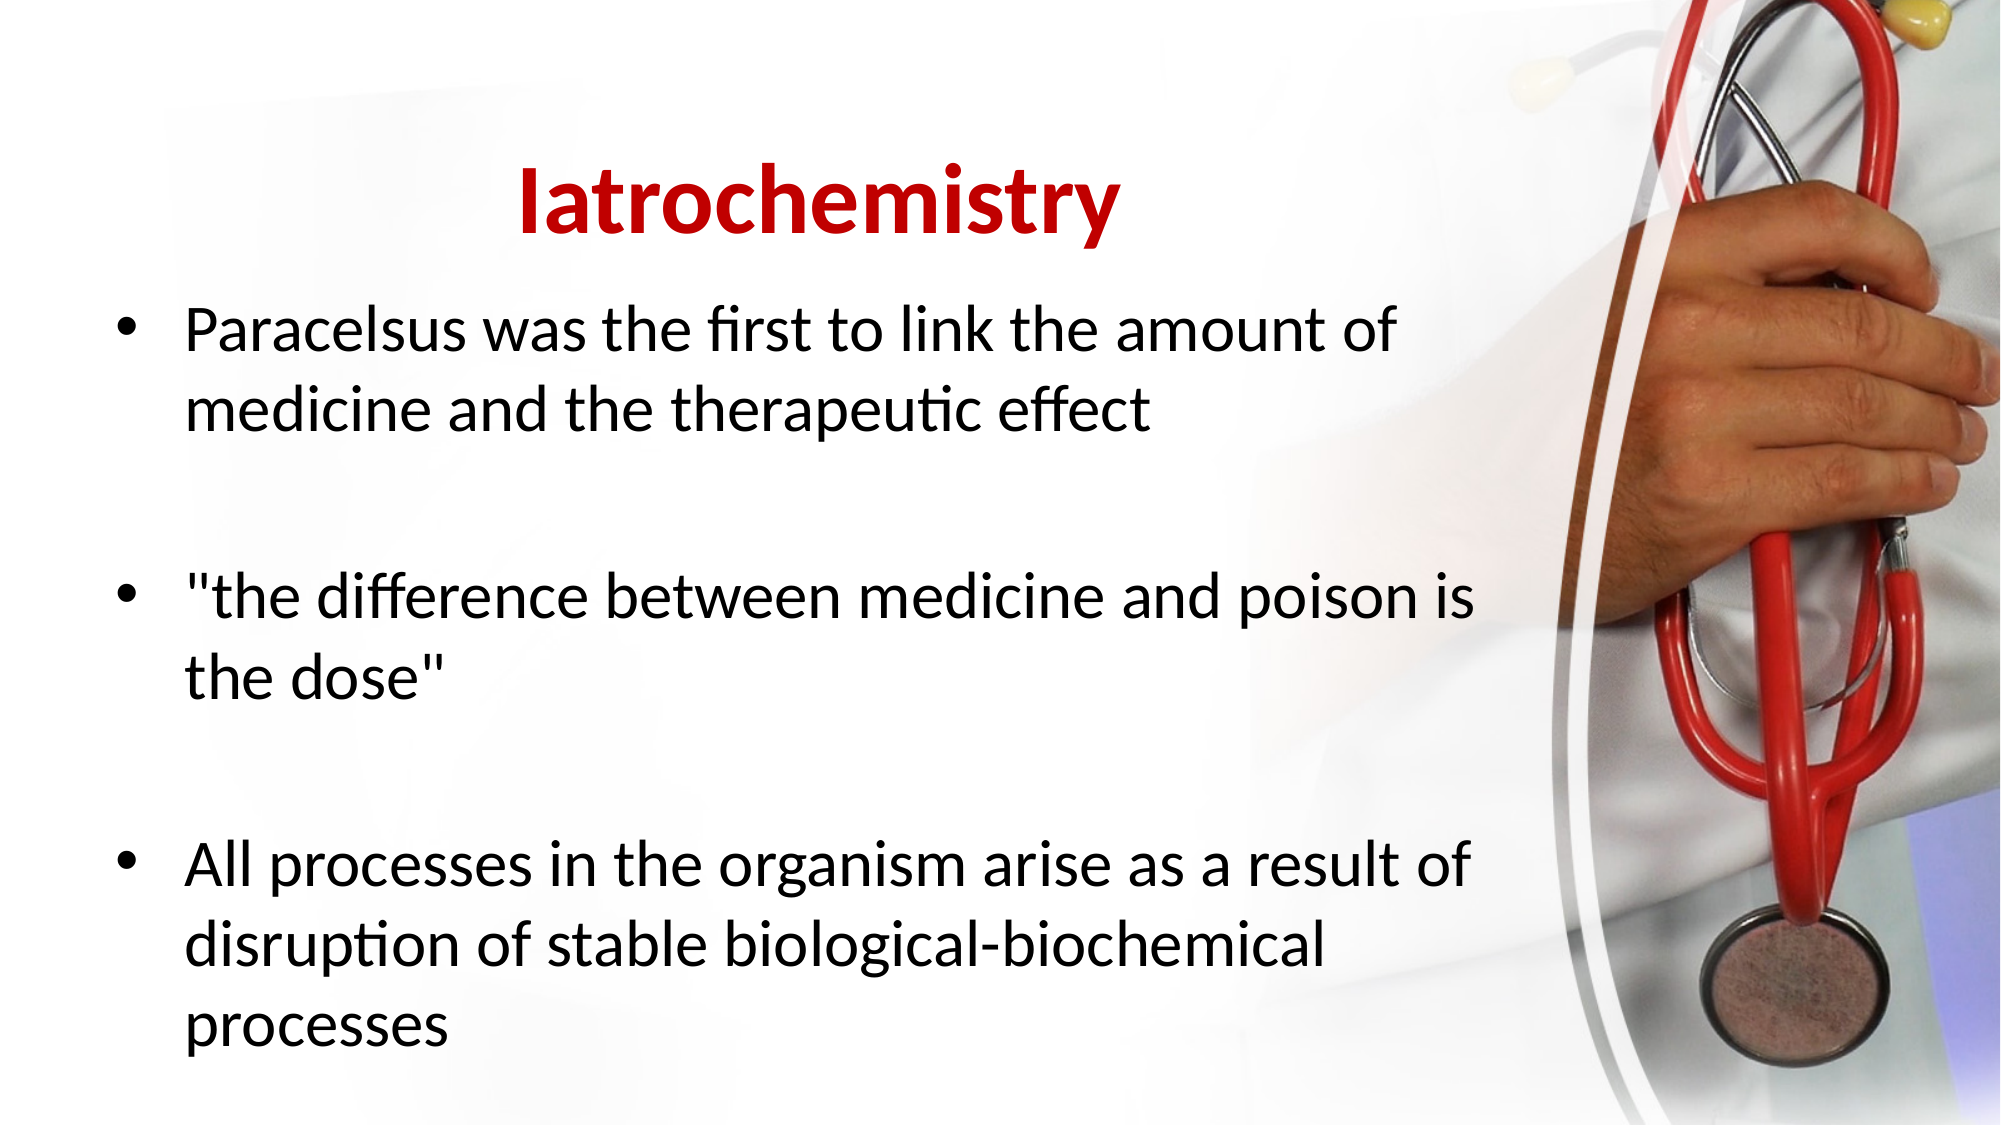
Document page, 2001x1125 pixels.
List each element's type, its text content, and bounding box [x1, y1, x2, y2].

list Paracelsus was the first to link the amount of medicine and the therapeutic effect "the difference between medicine and poison is the dose" All processes in the organism arise as a result of disruption of stable biological-biochemical processes [100, 277, 1537, 1068]
picture [0, 0, 2001, 1125]
title Iatrochemistry [99, 110, 1540, 278]
